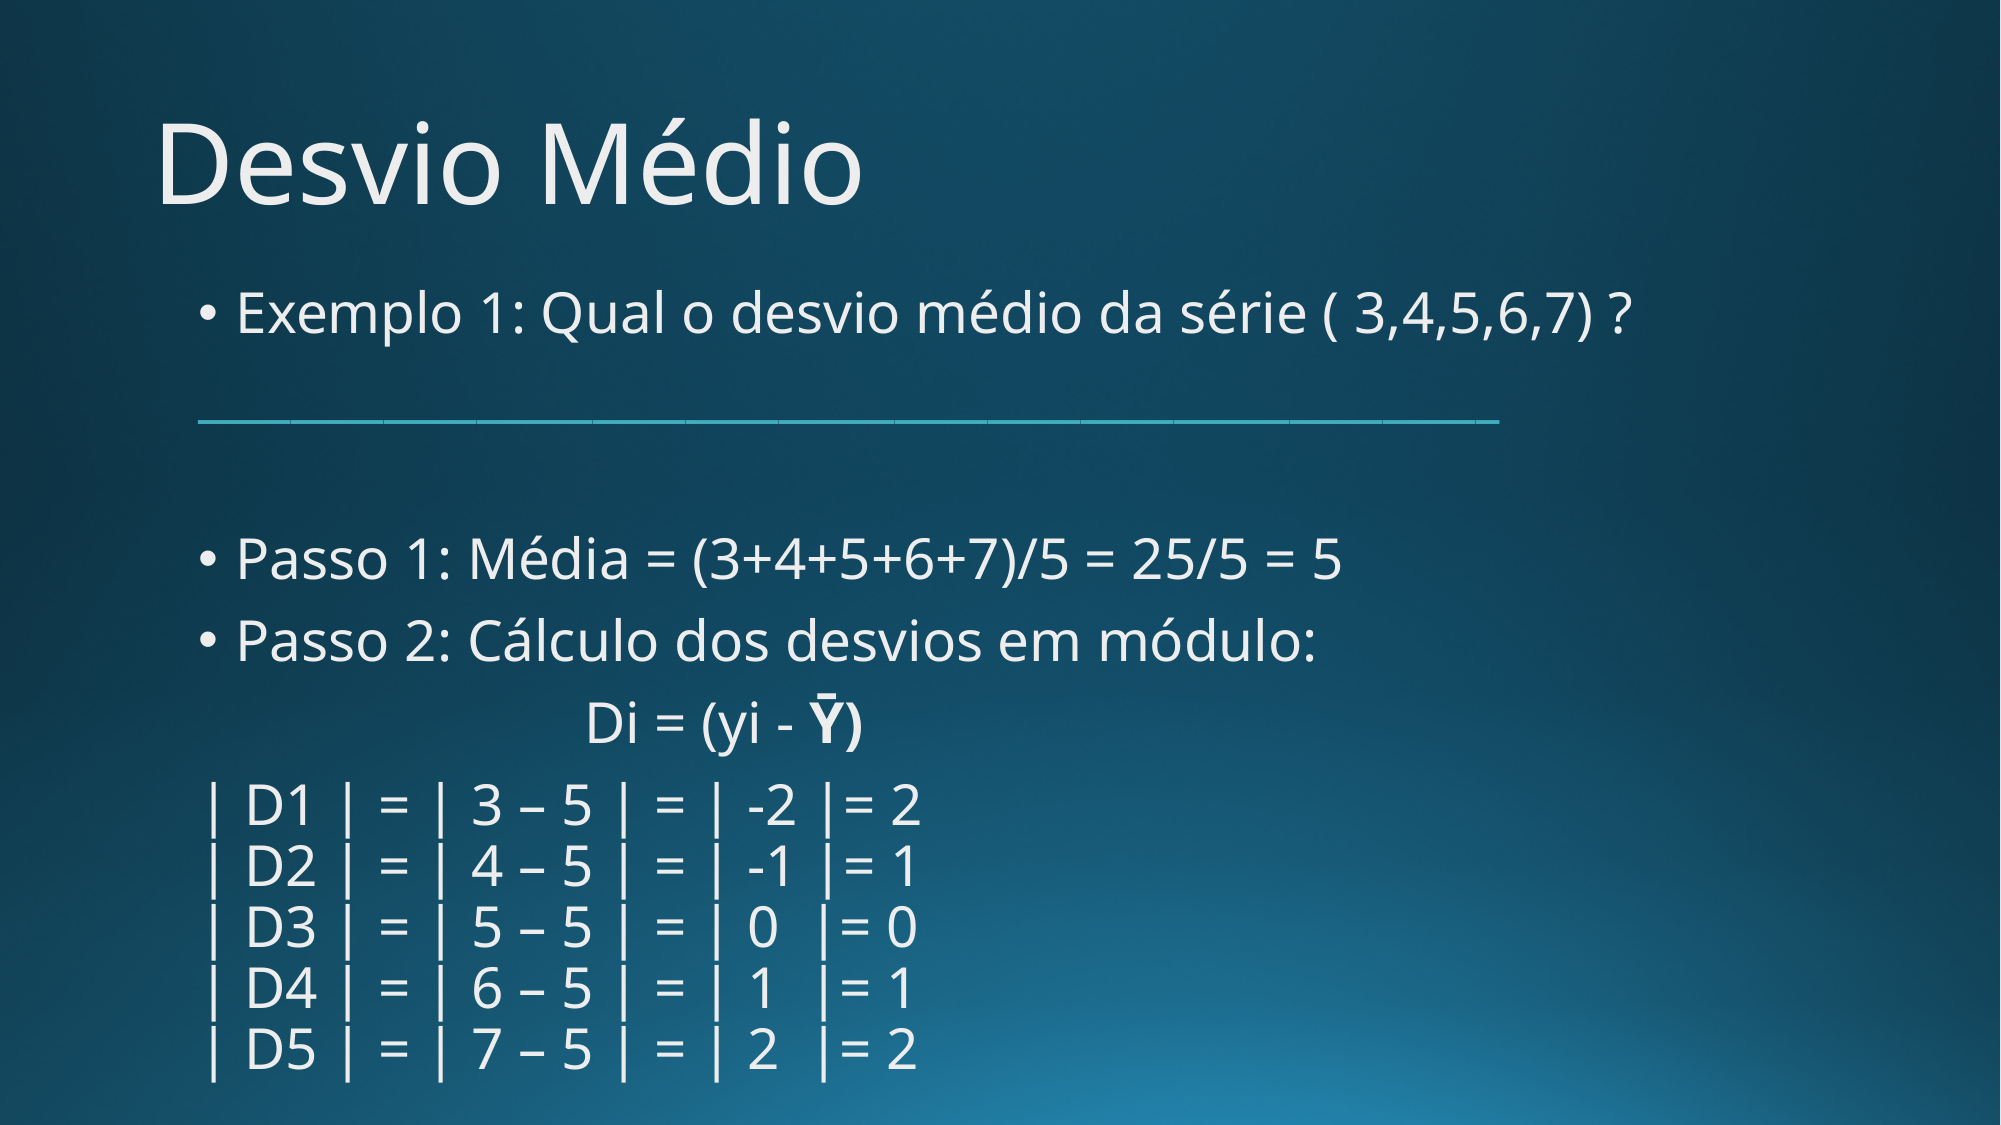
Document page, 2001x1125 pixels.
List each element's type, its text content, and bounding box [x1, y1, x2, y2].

text_box Desvio Médio [137, 59, 1863, 278]
picture [0, 0, 2001, 1125]
text_box Exemplo 1: Qual o desvio médio da série ( 3,4,5,6,7) ? ________________________________________________________ Passo 1: Média = (3+4+5+6+7)/5 = 25/5 = 5 Passo 2: Cálculo dos desvios em módulo: Di = (yi - Ῡ) | D1 | = | 3 – 5 | = | -2 |= 2 | D2 | = | 4 – 5 | = | -1 |= 1 | D3 | = | 5 – 5 | = | 0 |= 0 | D4 | = | 6 – 5 | = | 1 |= 1 | D5 | = | 7 – 5 | = | 2 |= 2 [183, 277, 1863, 991]
